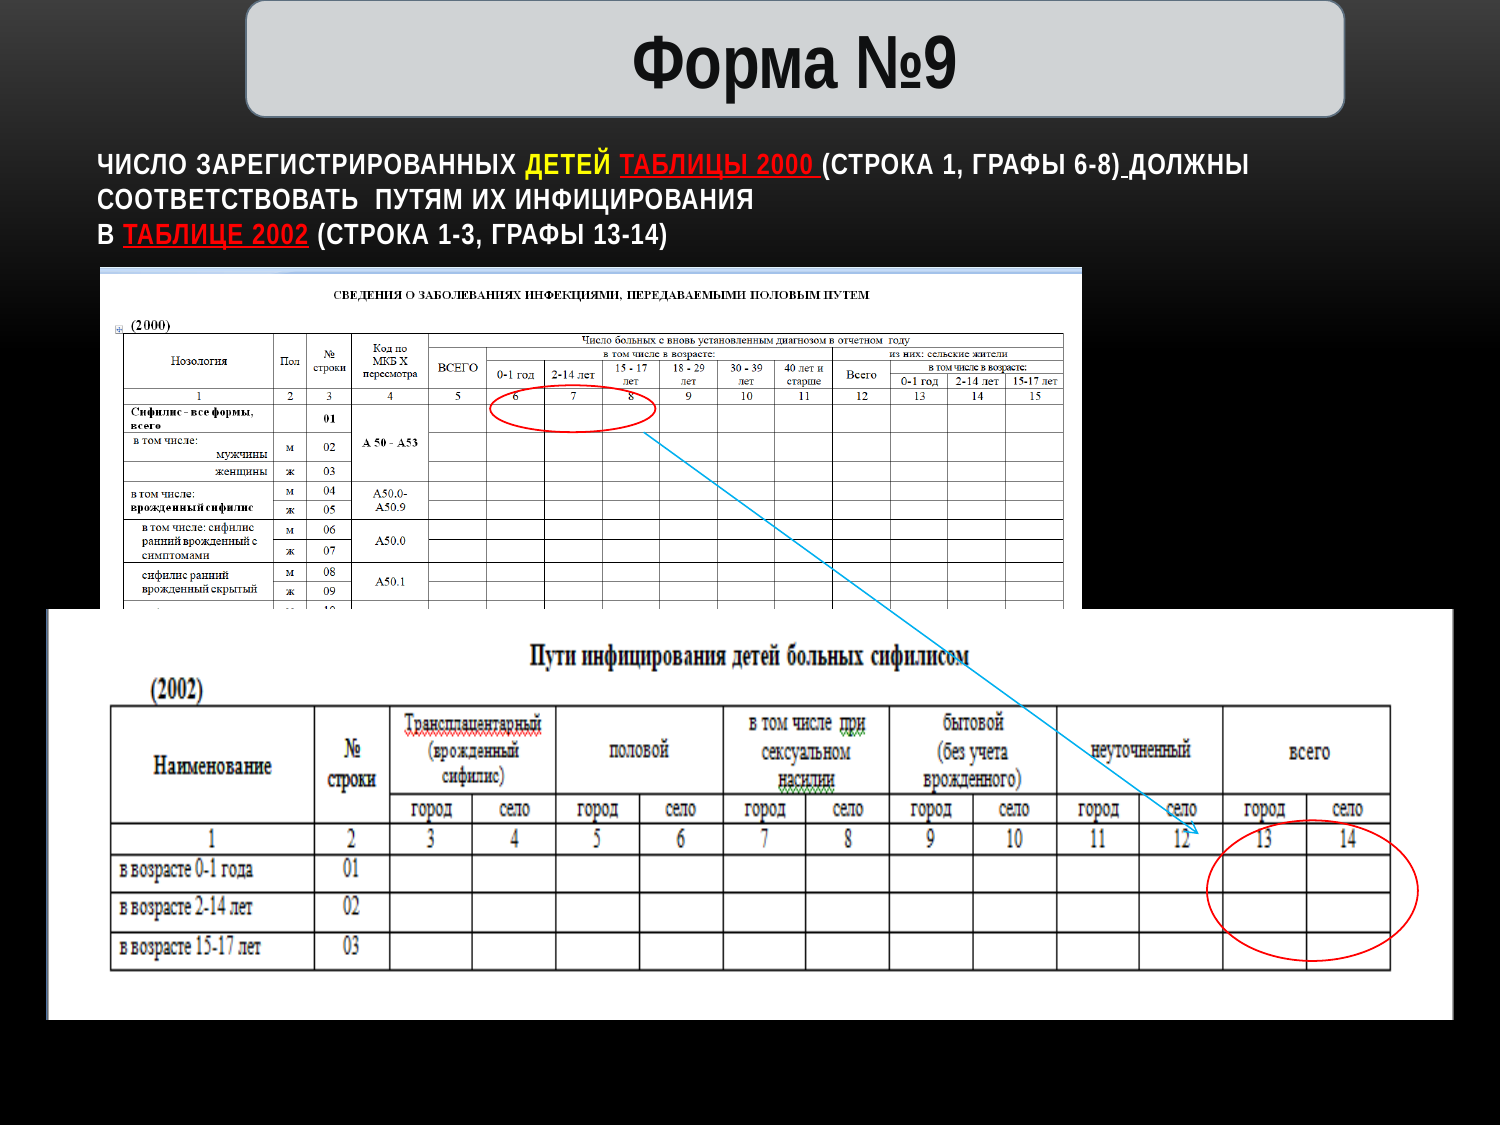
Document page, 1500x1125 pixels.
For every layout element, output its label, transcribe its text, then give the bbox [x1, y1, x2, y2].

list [100, 266, 1082, 609]
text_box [643, 431, 1200, 835]
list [46, 609, 1454, 1020]
picture [0, 0, 1500, 1125]
text_box Форма №9 [245, 0, 1346, 118]
title число зарегистрированных детей таблицы 2000 (строка 1, графы 6-8) должны соответствовать путям их инфицирования в Таблице 2002 (строка 1-3, графы 13-14) [82, 105, 1270, 293]
